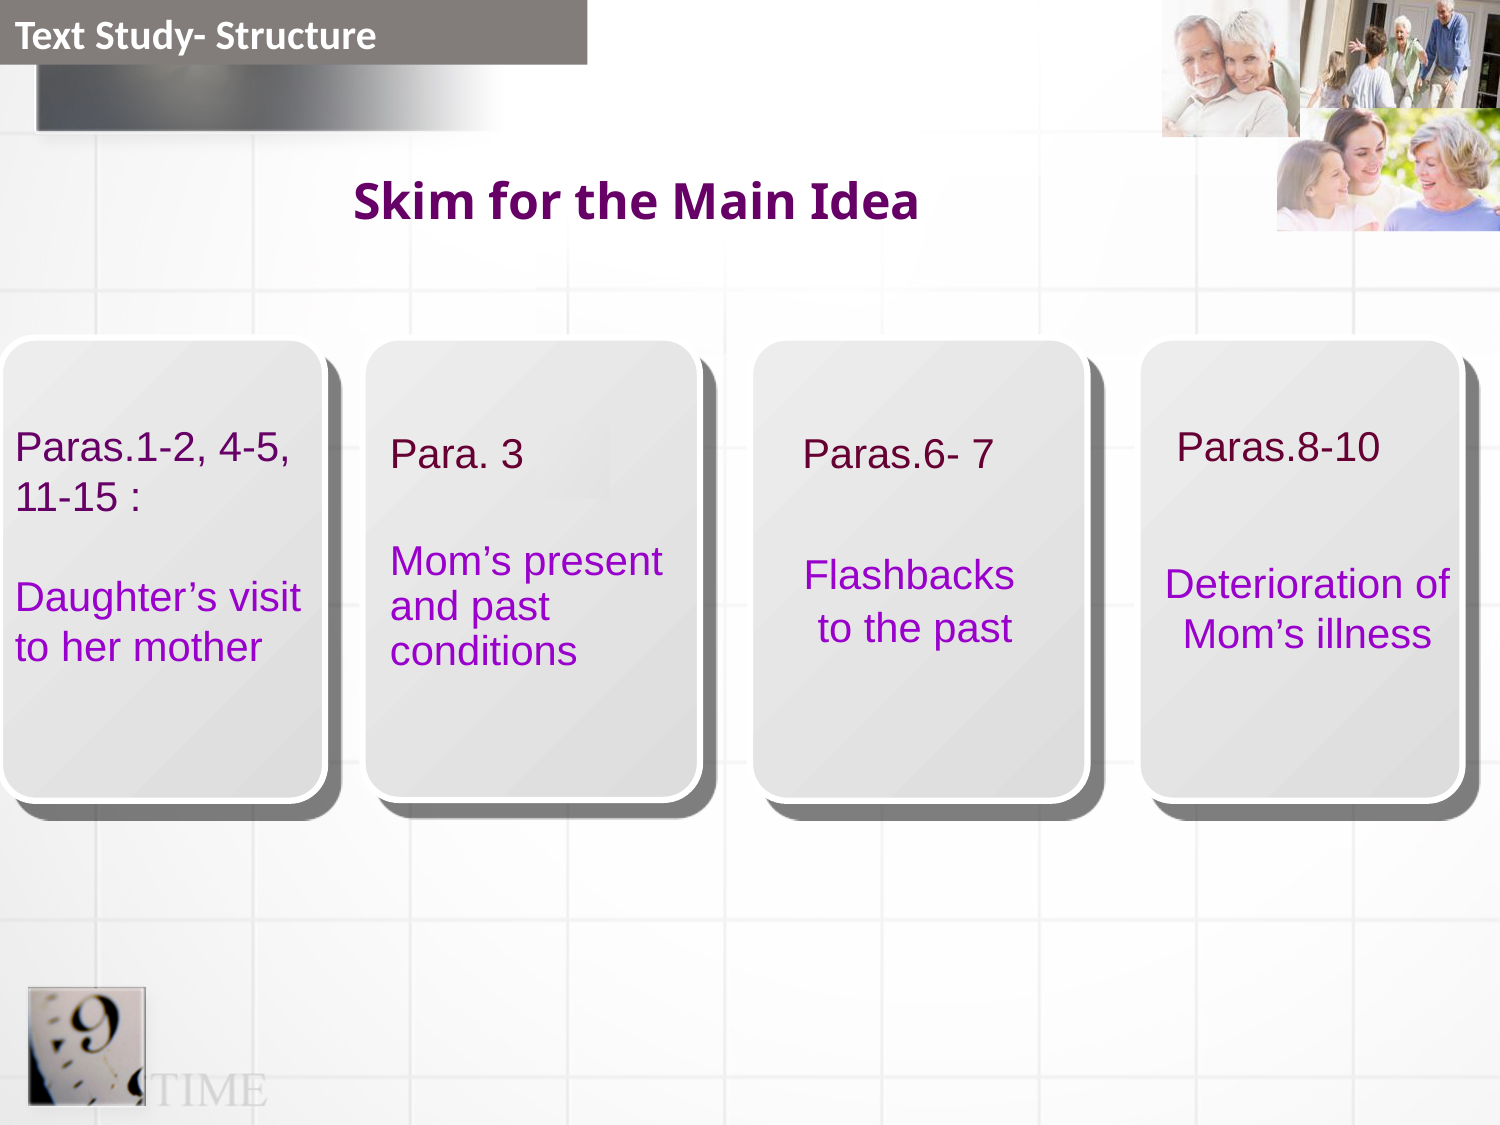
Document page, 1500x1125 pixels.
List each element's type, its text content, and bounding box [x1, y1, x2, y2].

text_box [362, 337, 701, 801]
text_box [0, 337, 338, 801]
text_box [749, 337, 1088, 801]
text_box Skim for the Main Idea [249, 162, 1025, 238]
text_box Text Study- Structure [0, 0, 588, 65]
picture [0, 0, 1500, 1125]
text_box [1137, 337, 1463, 801]
